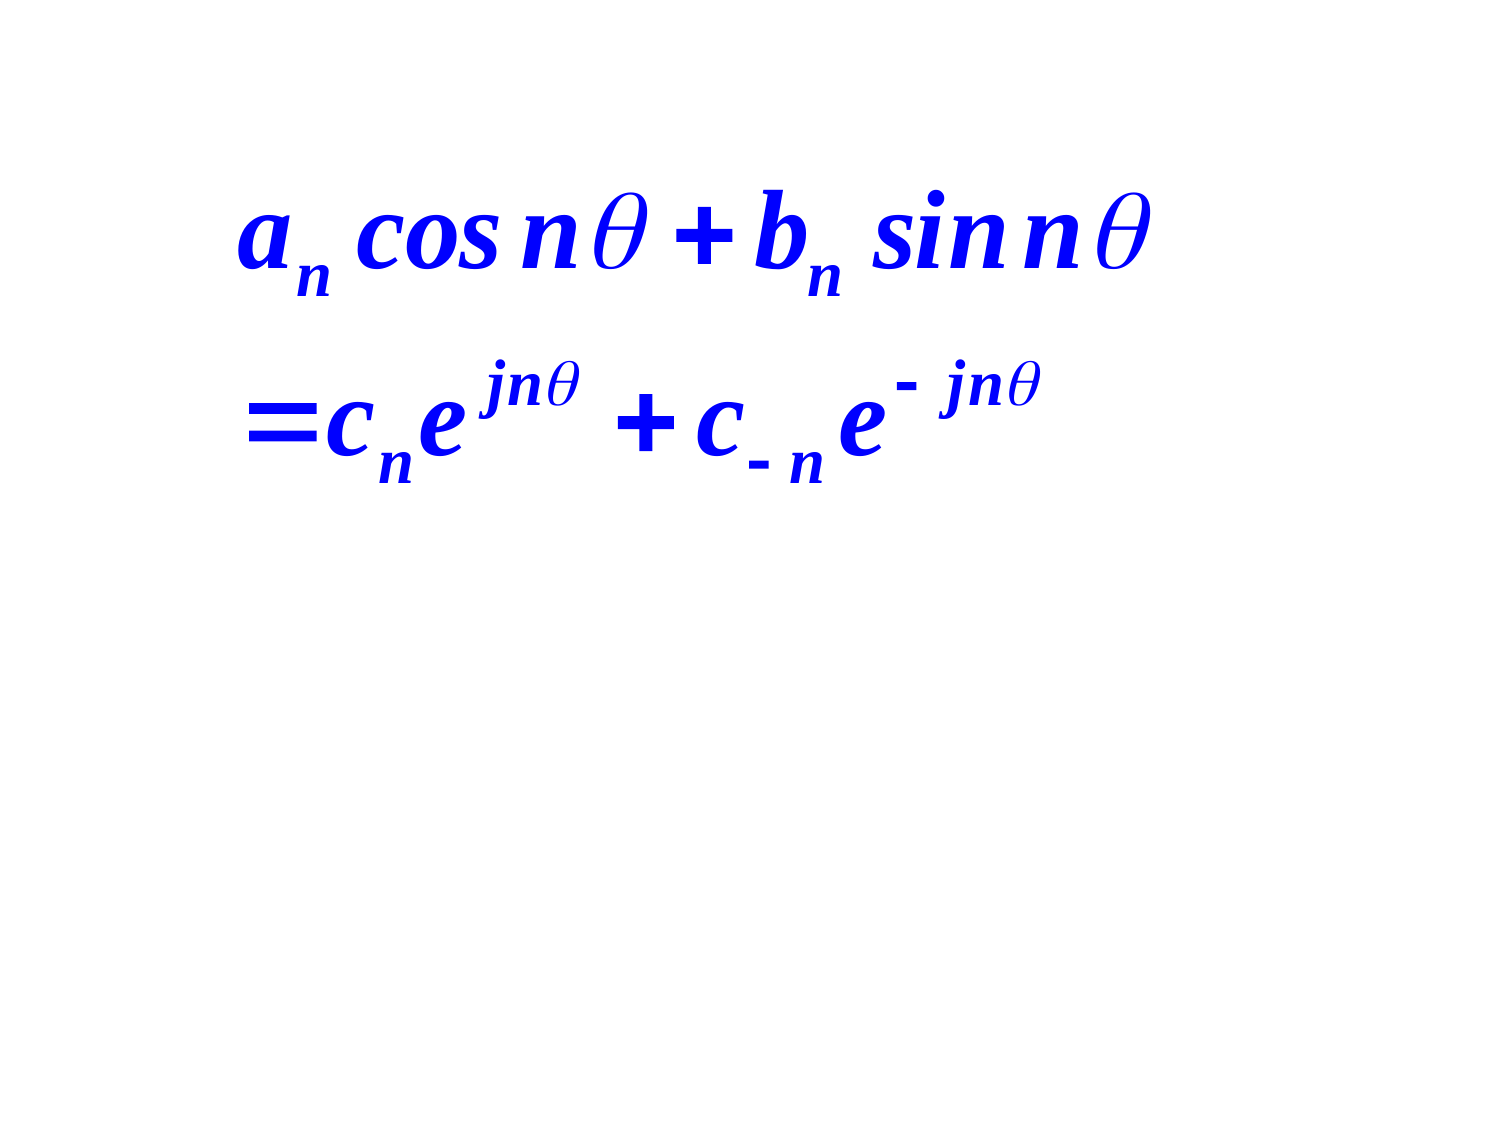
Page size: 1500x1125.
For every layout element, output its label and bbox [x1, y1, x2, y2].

text_box [222, 155, 1172, 506]
